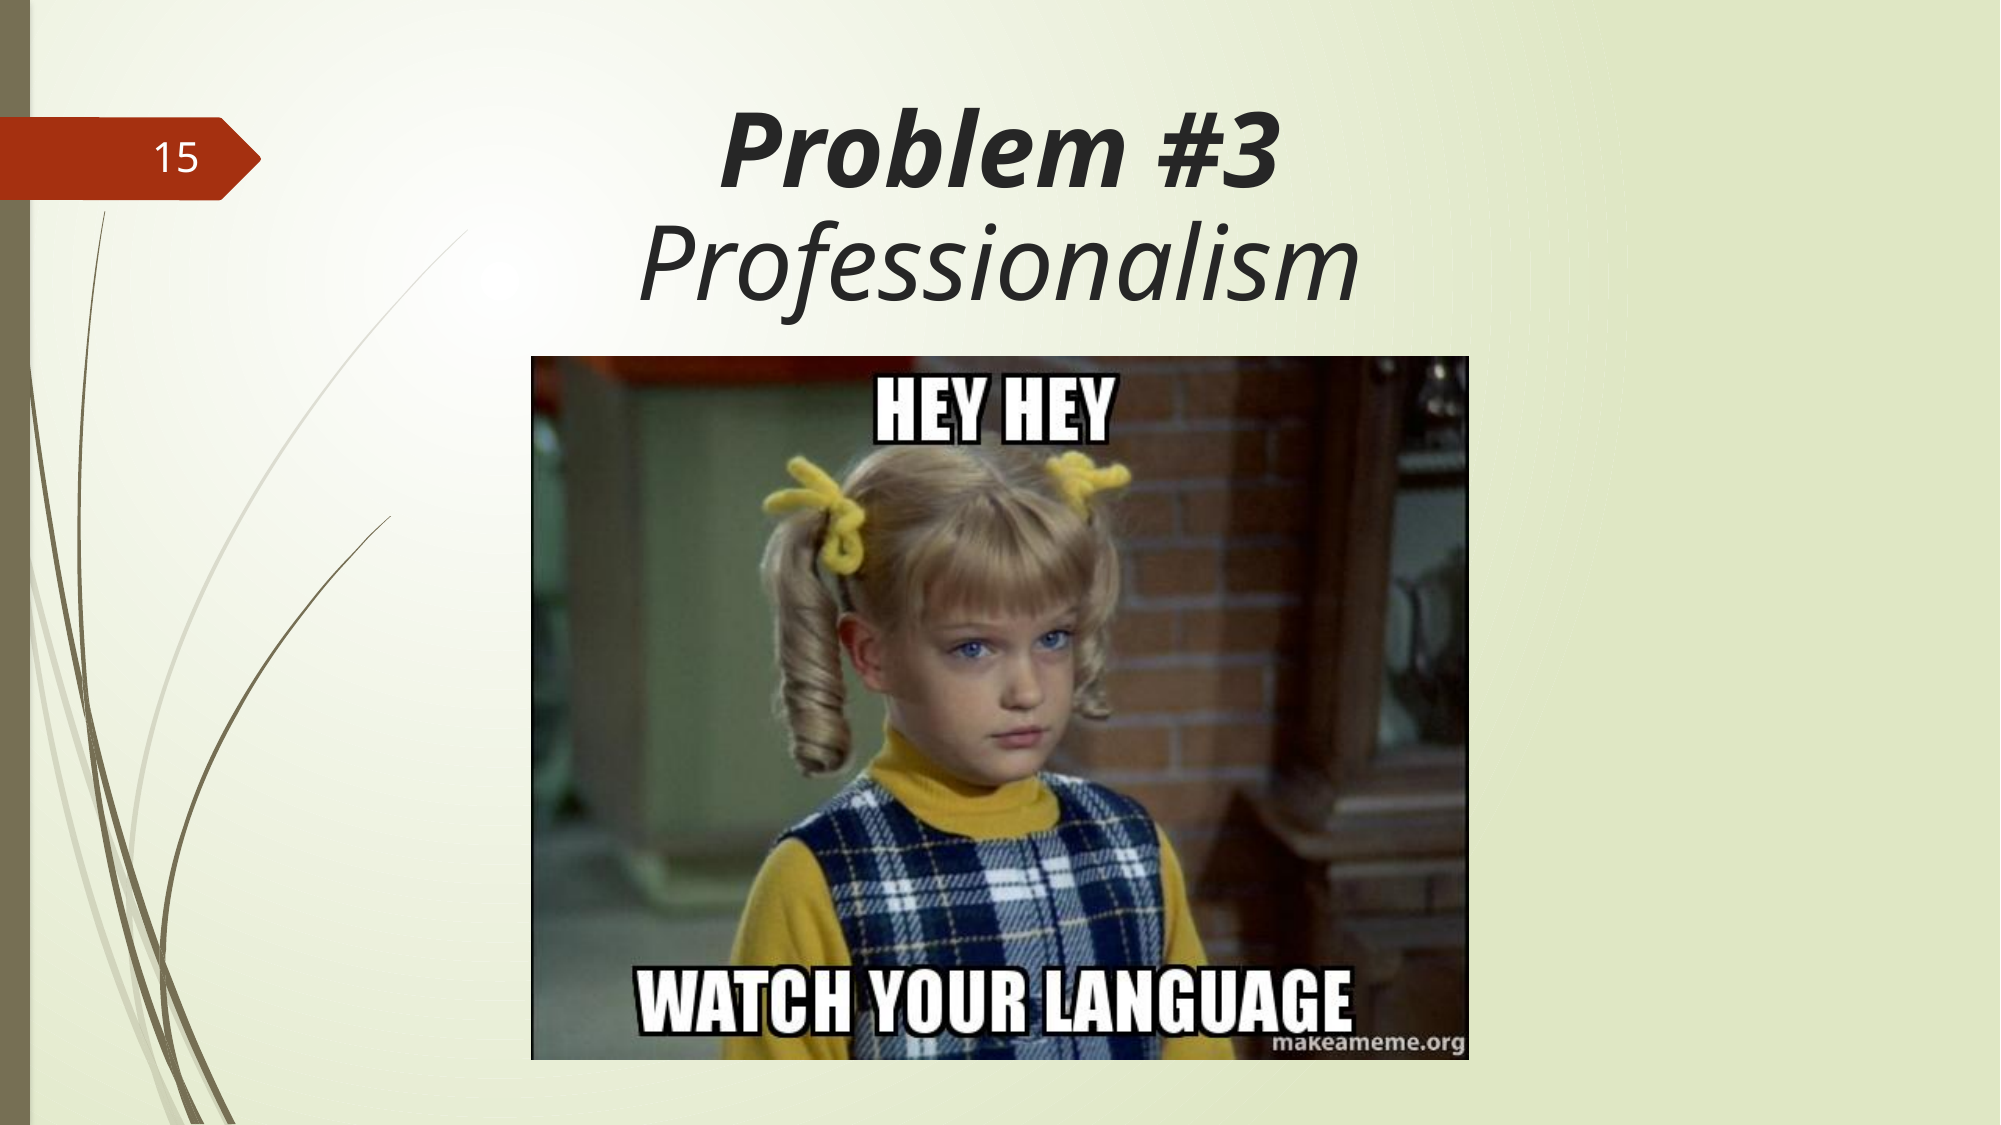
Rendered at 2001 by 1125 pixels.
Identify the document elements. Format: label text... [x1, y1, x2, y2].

slide_number 15 [87, 129, 216, 190]
picture [530, 356, 1469, 1061]
text_box Problem #3 Professionalism [319, 90, 1681, 1011]
